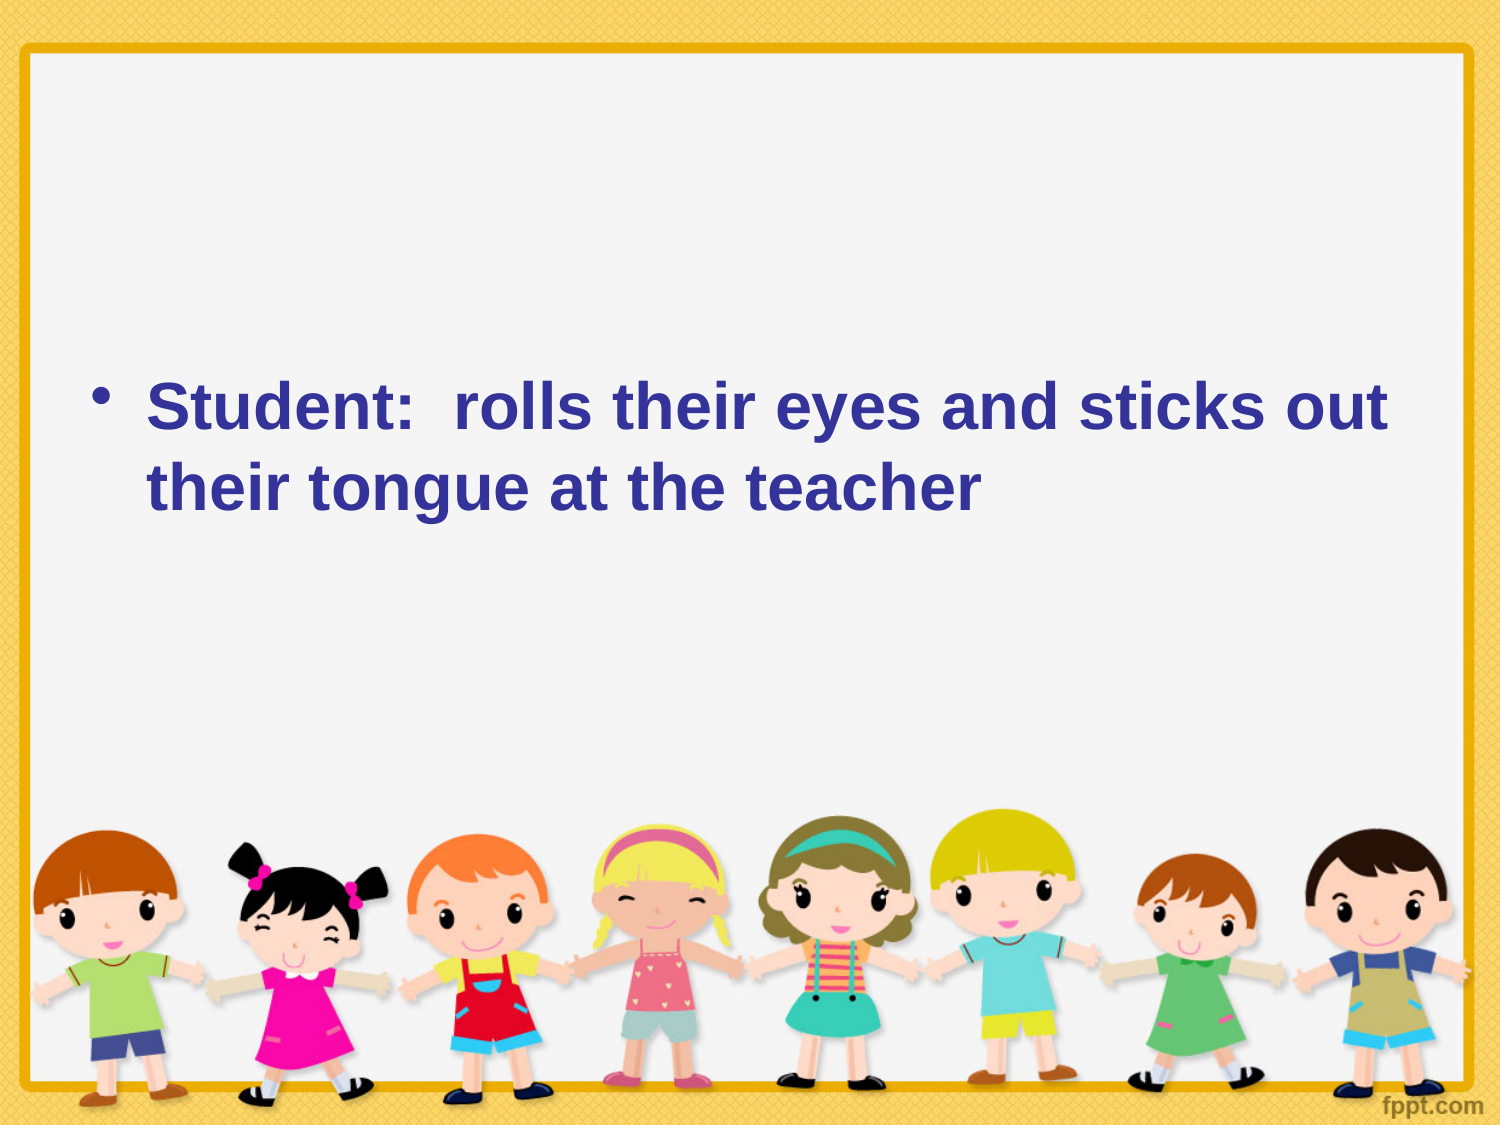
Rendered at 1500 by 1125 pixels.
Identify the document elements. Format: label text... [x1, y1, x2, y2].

list Student: rolls their eyes and sticks out their tongue at the teacher [75, 262, 1425, 1005]
picture [0, 0, 1500, 1125]
